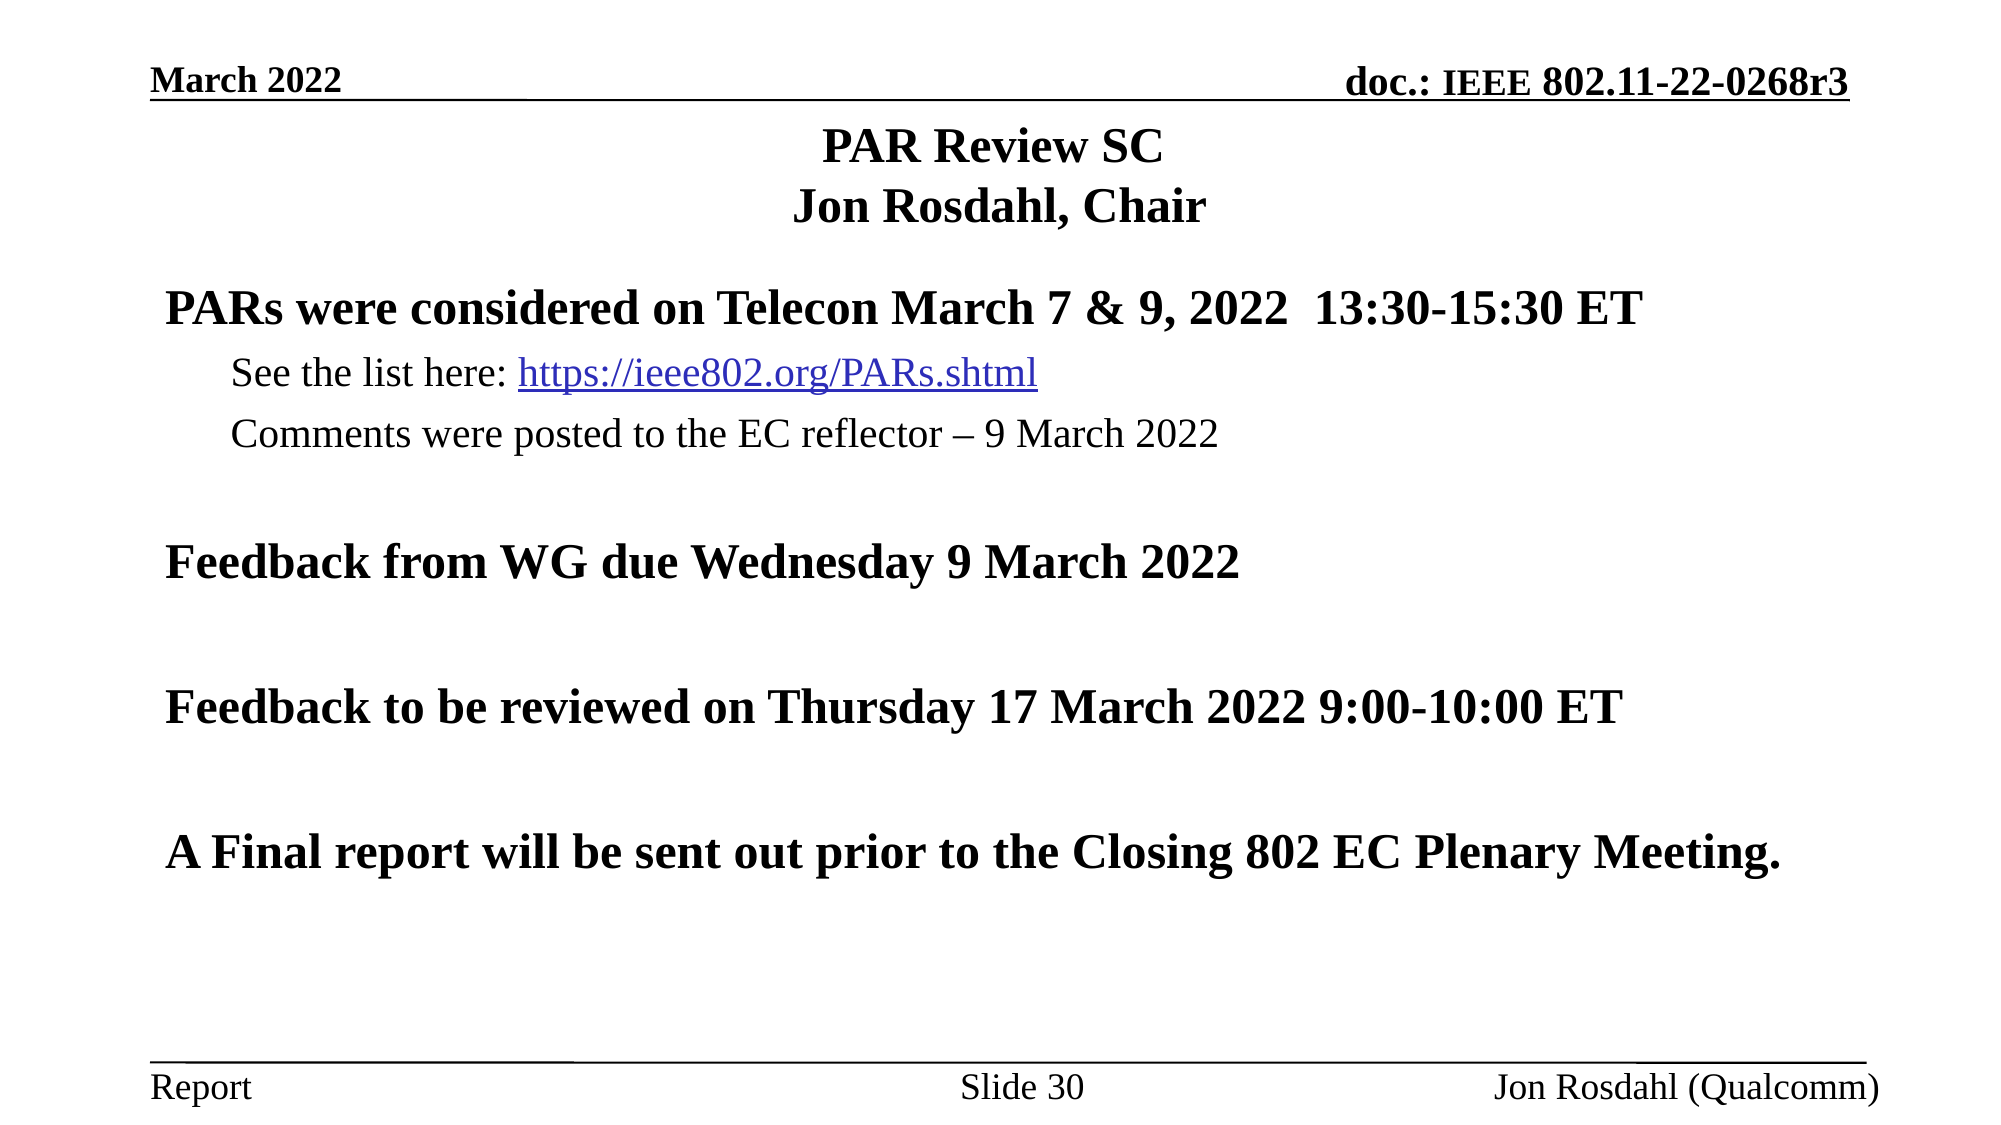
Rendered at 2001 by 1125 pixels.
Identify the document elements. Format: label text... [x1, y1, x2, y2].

title PAR Review SC Jon Rosdahl, Chair [149, 112, 1850, 232]
list PARs were considered on Telecon March 7 & 9, 2022 13:30-15:30 ET See the list here: https://ieee802.org/PARs.shtml Comments were posted to the EC reflector – 9 March 2022 Feedback from WG due Wednesday 9 March 2022 Feedback to be reviewed on Thursday 17 March 2022 9:00-10:00 ET A Final report will be sent out prior to the Closing 802 EC Plenary Meeting. [149, 266, 1850, 1000]
slide_number Slide 30 [950, 1061, 1095, 1125]
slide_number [149, 49, 431, 100]
footer Jon Rosdahl (Qualcomm) [1436, 1061, 1881, 1108]
